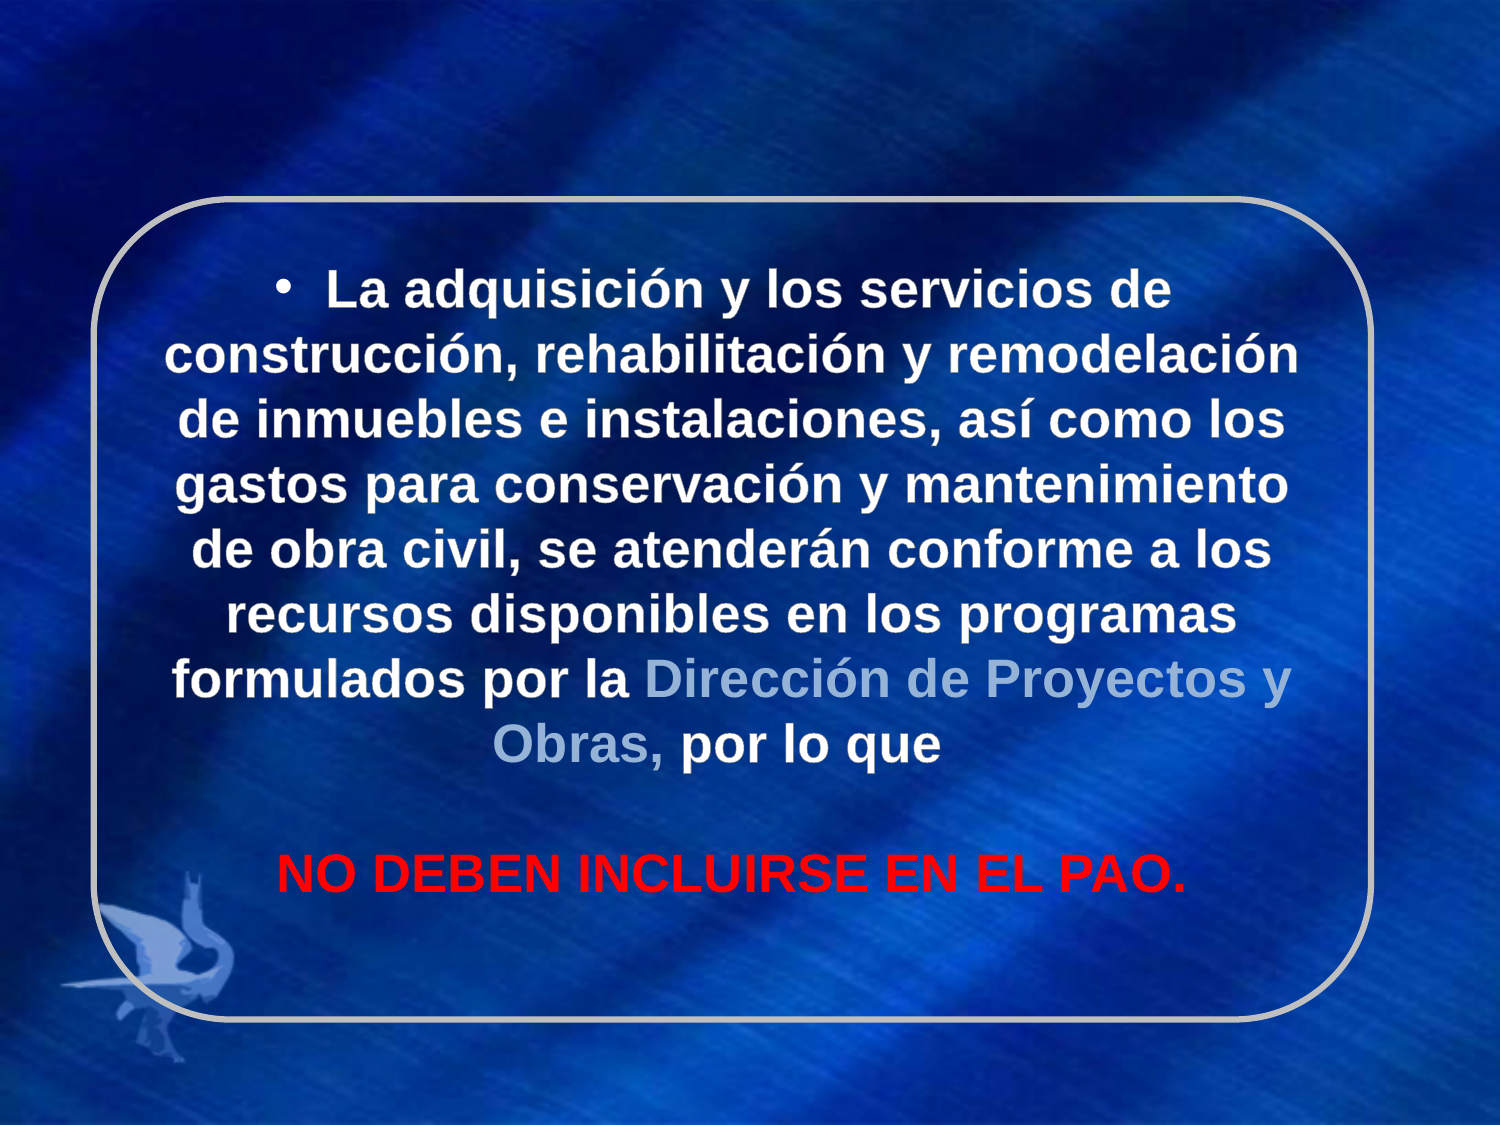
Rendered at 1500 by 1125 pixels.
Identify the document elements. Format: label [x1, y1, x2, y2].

picture [0, 0, 1500, 1125]
text_box [93, 198, 1372, 1020]
